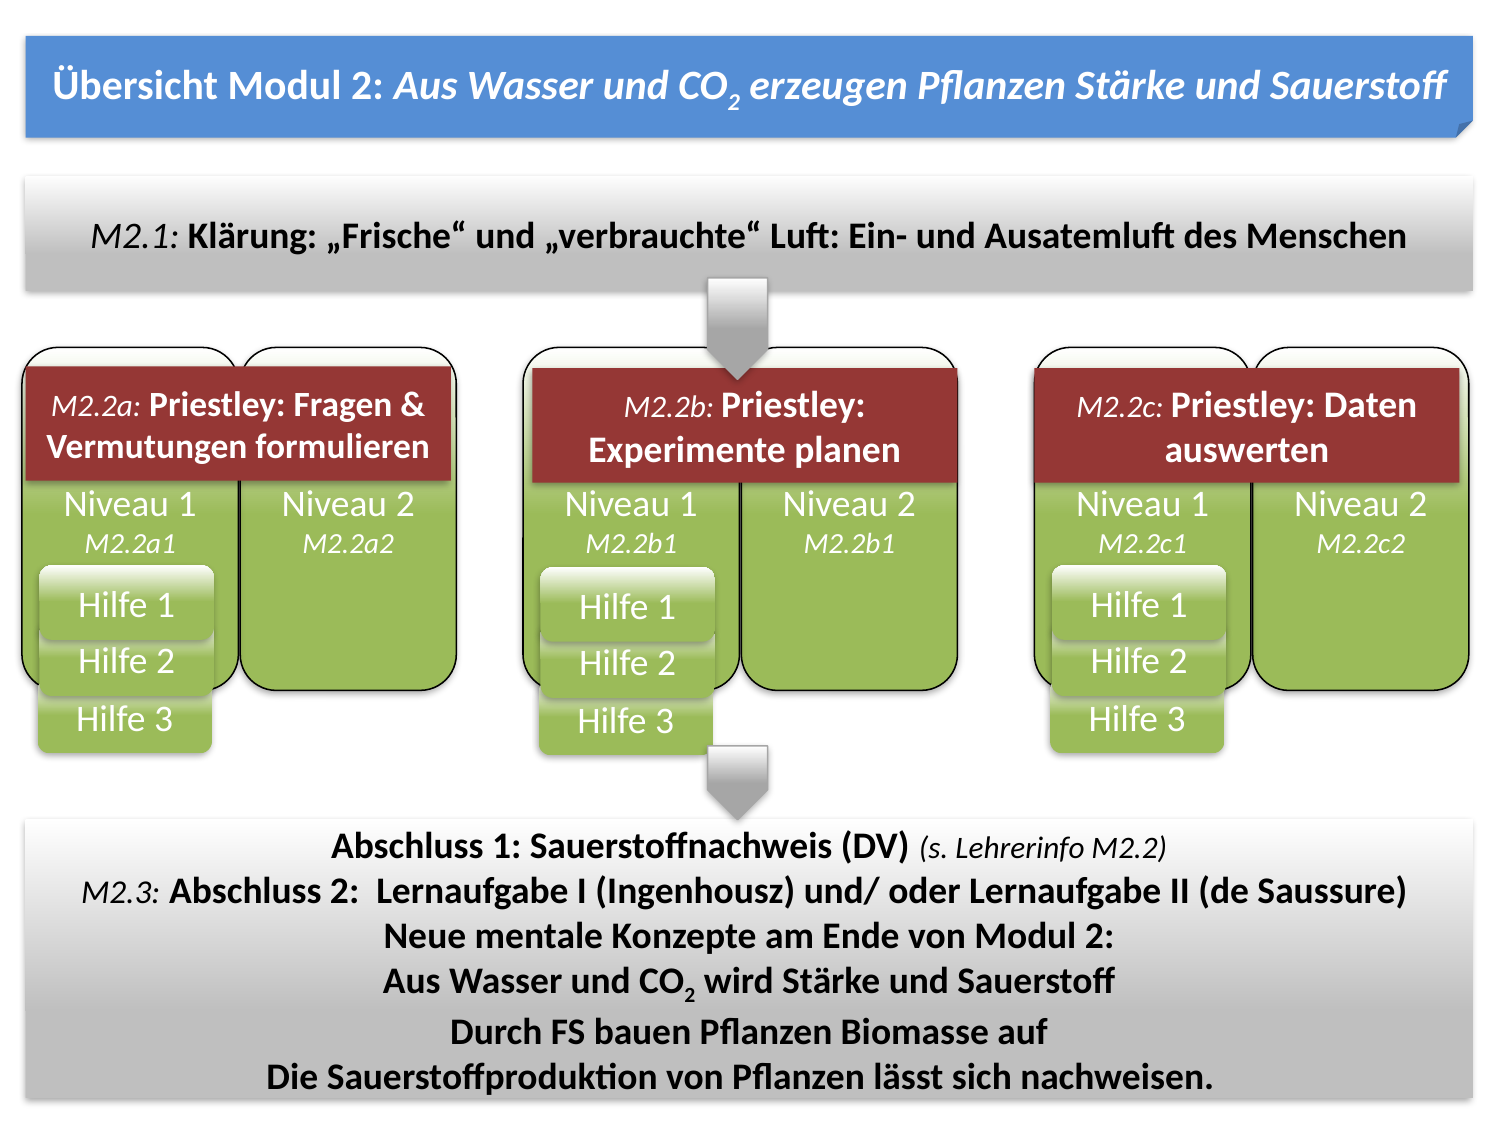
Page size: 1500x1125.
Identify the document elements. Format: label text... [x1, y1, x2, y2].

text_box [25, 745, 1474, 1099]
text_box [25, 176, 1474, 380]
text_box [24, 35, 1474, 139]
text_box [25, 387, 1460, 483]
text_box Übersicht Modul 2: Aus Wasser und CO2 erzeugen Pflanzen Stärke und Sauerstoff [25, 50, 1473, 123]
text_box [21, 388, 1470, 748]
